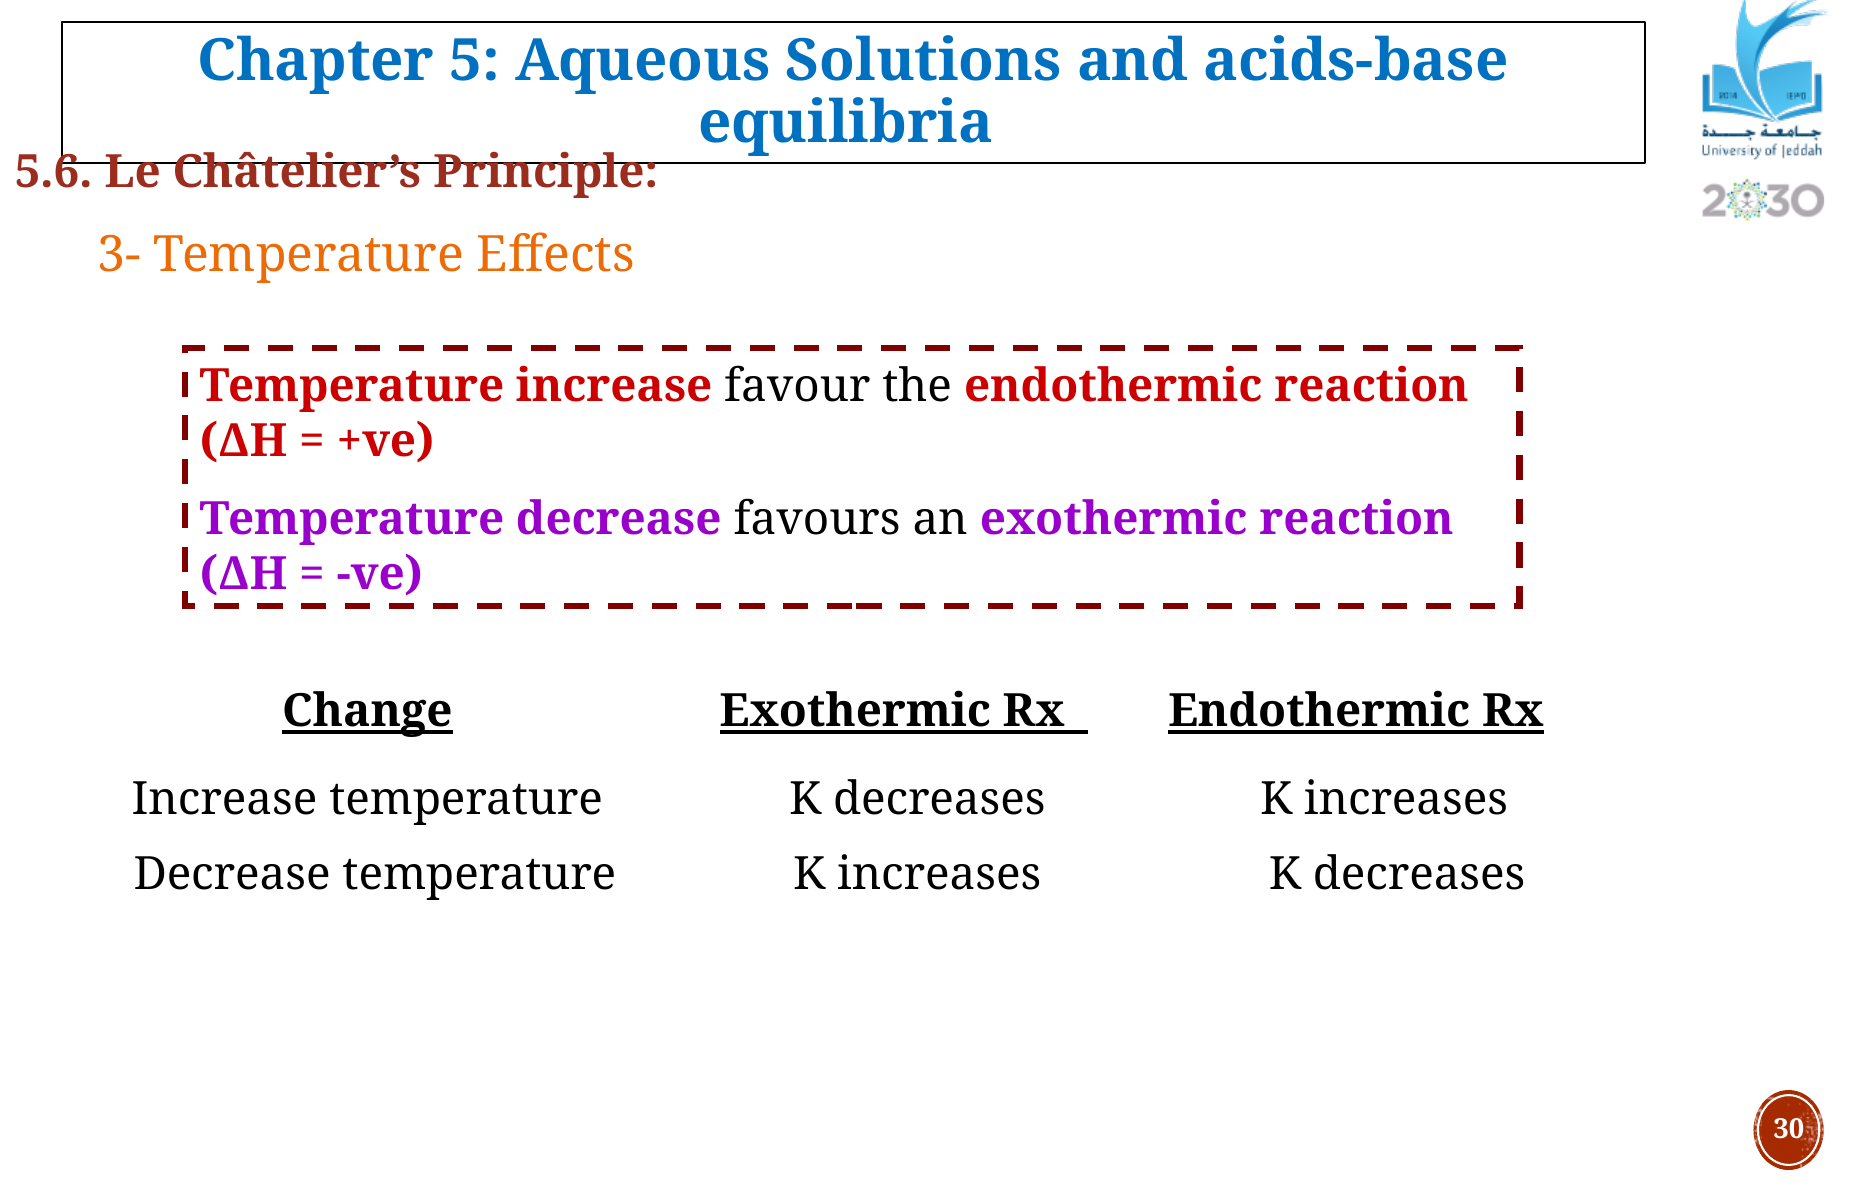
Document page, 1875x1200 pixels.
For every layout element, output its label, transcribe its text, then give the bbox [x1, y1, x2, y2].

text_box Chapter 5: Aqueous Solutions and acids-base equilibria [61, 21, 1646, 164]
slide_number 30 [1739, 1097, 1838, 1162]
text_box Change [267, 673, 468, 744]
text_box 5.6. Le Châtelier’s Principle: [0, 134, 1435, 205]
picture [1681, 0, 1846, 227]
text_box Increase temperature [116, 761, 630, 831]
text_box K increases [1245, 761, 1524, 831]
text_box Temperature increase favour the endothermic reaction (ΔH = +ve) Temperature decrease favours an exothermic reaction (ΔH = -ve) [184, 348, 1520, 606]
text_box Endothermic Rx [1153, 673, 1559, 744]
text_box Decrease temperature [118, 836, 632, 906]
title 3- Temperature Effects [17, 221, 1618, 437]
text_box K decreases [774, 761, 1061, 831]
text_box K increases [778, 836, 1057, 906]
text_box Exothermic Rx [704, 673, 1104, 744]
text_box K decreases [1254, 836, 1541, 906]
